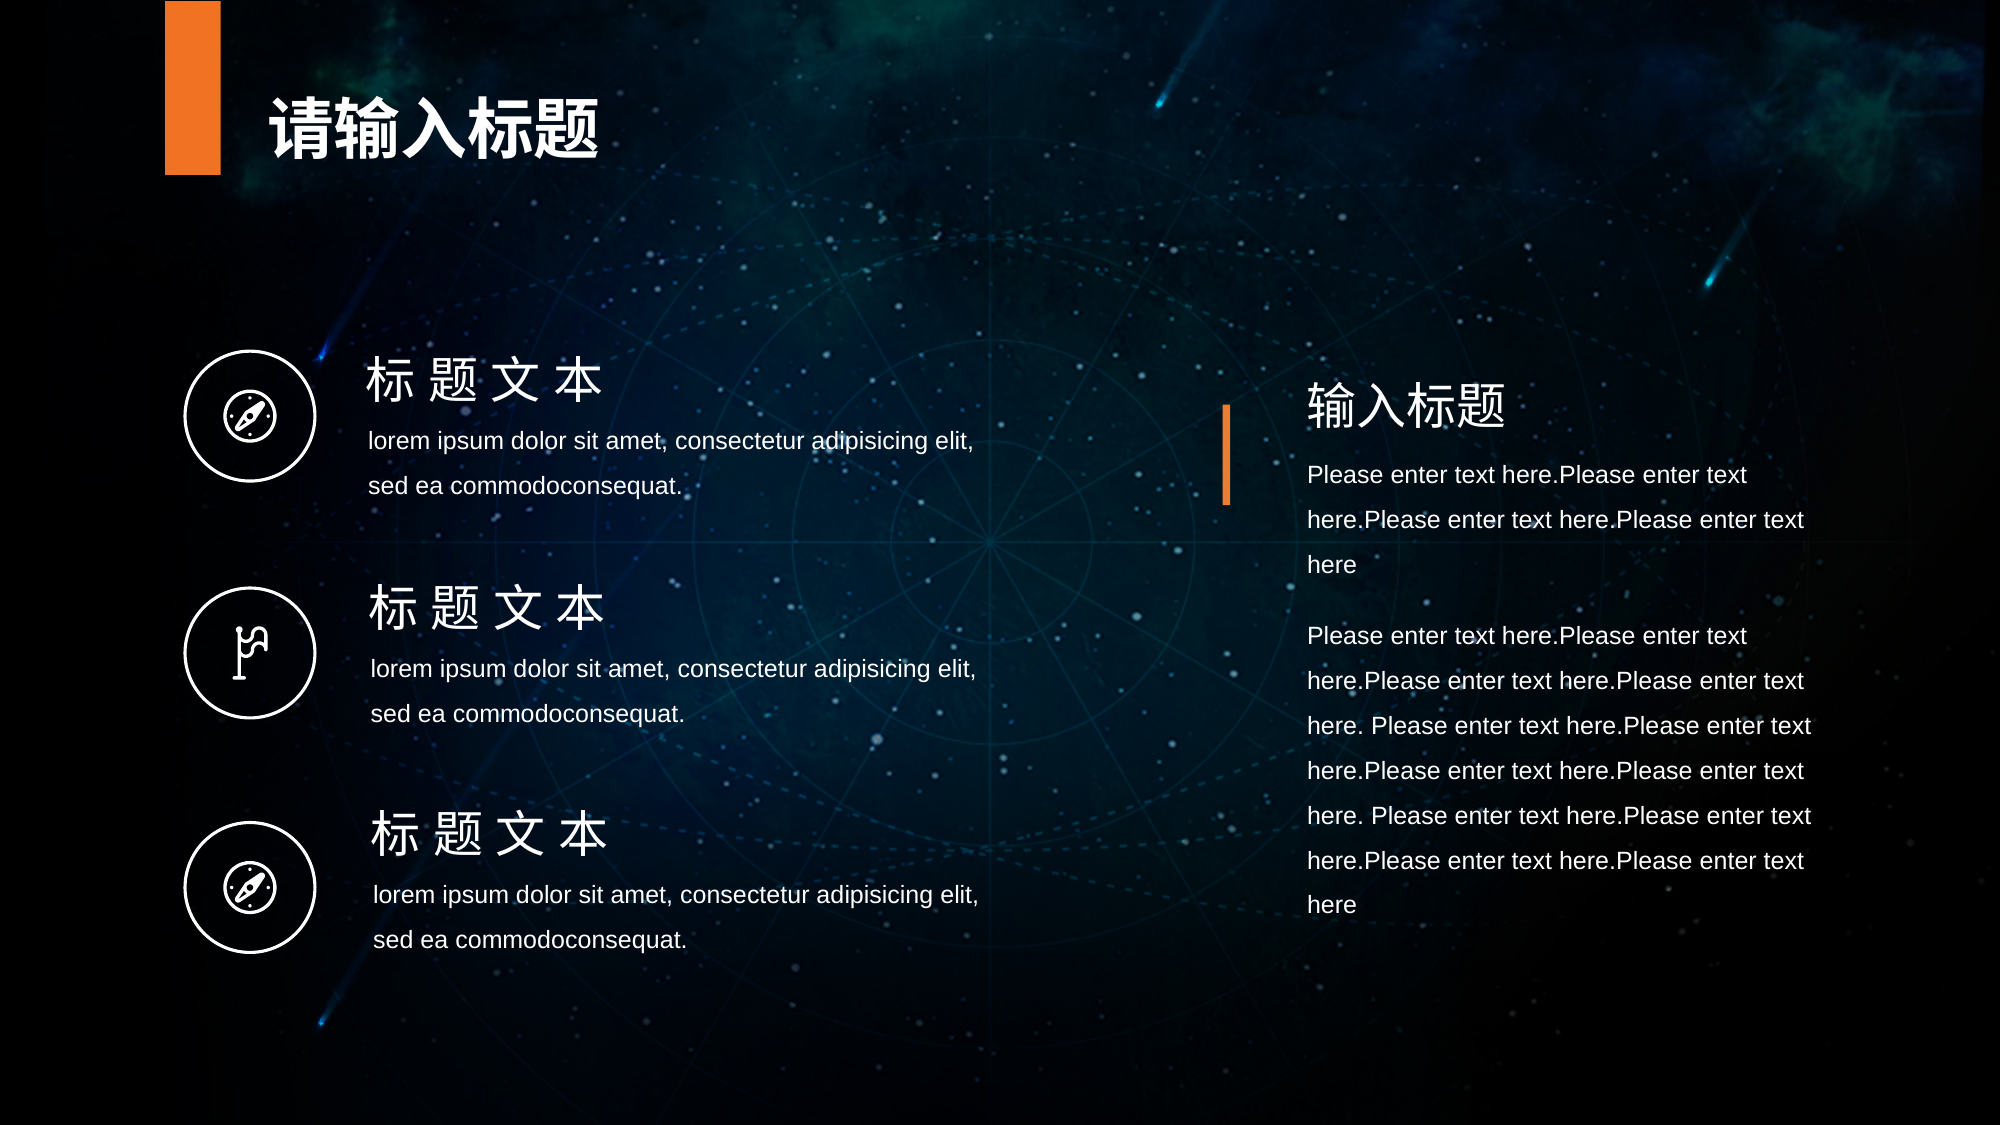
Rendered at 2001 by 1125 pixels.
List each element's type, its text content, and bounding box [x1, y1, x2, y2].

text_box 输入标题 [1292, 367, 1816, 442]
text_box lorem ipsum dolor sit amet, consectetur adipisicing elit, sed ea commodoconsequat. [353, 402, 1028, 507]
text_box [184, 351, 315, 482]
text_box [1222, 404, 1231, 506]
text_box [184, 822, 315, 953]
text_box Please enter text here.Please enter text here.Please enter text here.Please enter text here [1292, 436, 1859, 587]
text_box 标题文本 [355, 794, 723, 870]
text_box 标题文本 [350, 340, 718, 416]
text_box [165, 1, 221, 175]
text_box lorem ipsum dolor sit amet, consectetur adipisicing elit, sed ea commodoconsequat. [358, 855, 1033, 961]
text_box lorem ipsum dolor sit amet, consectetur adipisicing elit, sed ea commodoconsequat. [355, 630, 1031, 735]
text_box 标题文本 [353, 568, 720, 644]
text_box 请输入标题 [252, 79, 616, 174]
picture [0, 0, 2000, 1125]
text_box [184, 587, 315, 718]
text_box Please enter text here.Please enter text here.Please enter text here.Please enter text here. Please enter text here.Please enter text here.Please enter text here.Please enter text here. Please enter text here.Please enter text here.Please enter text here.Please enter text here [1292, 597, 1859, 927]
